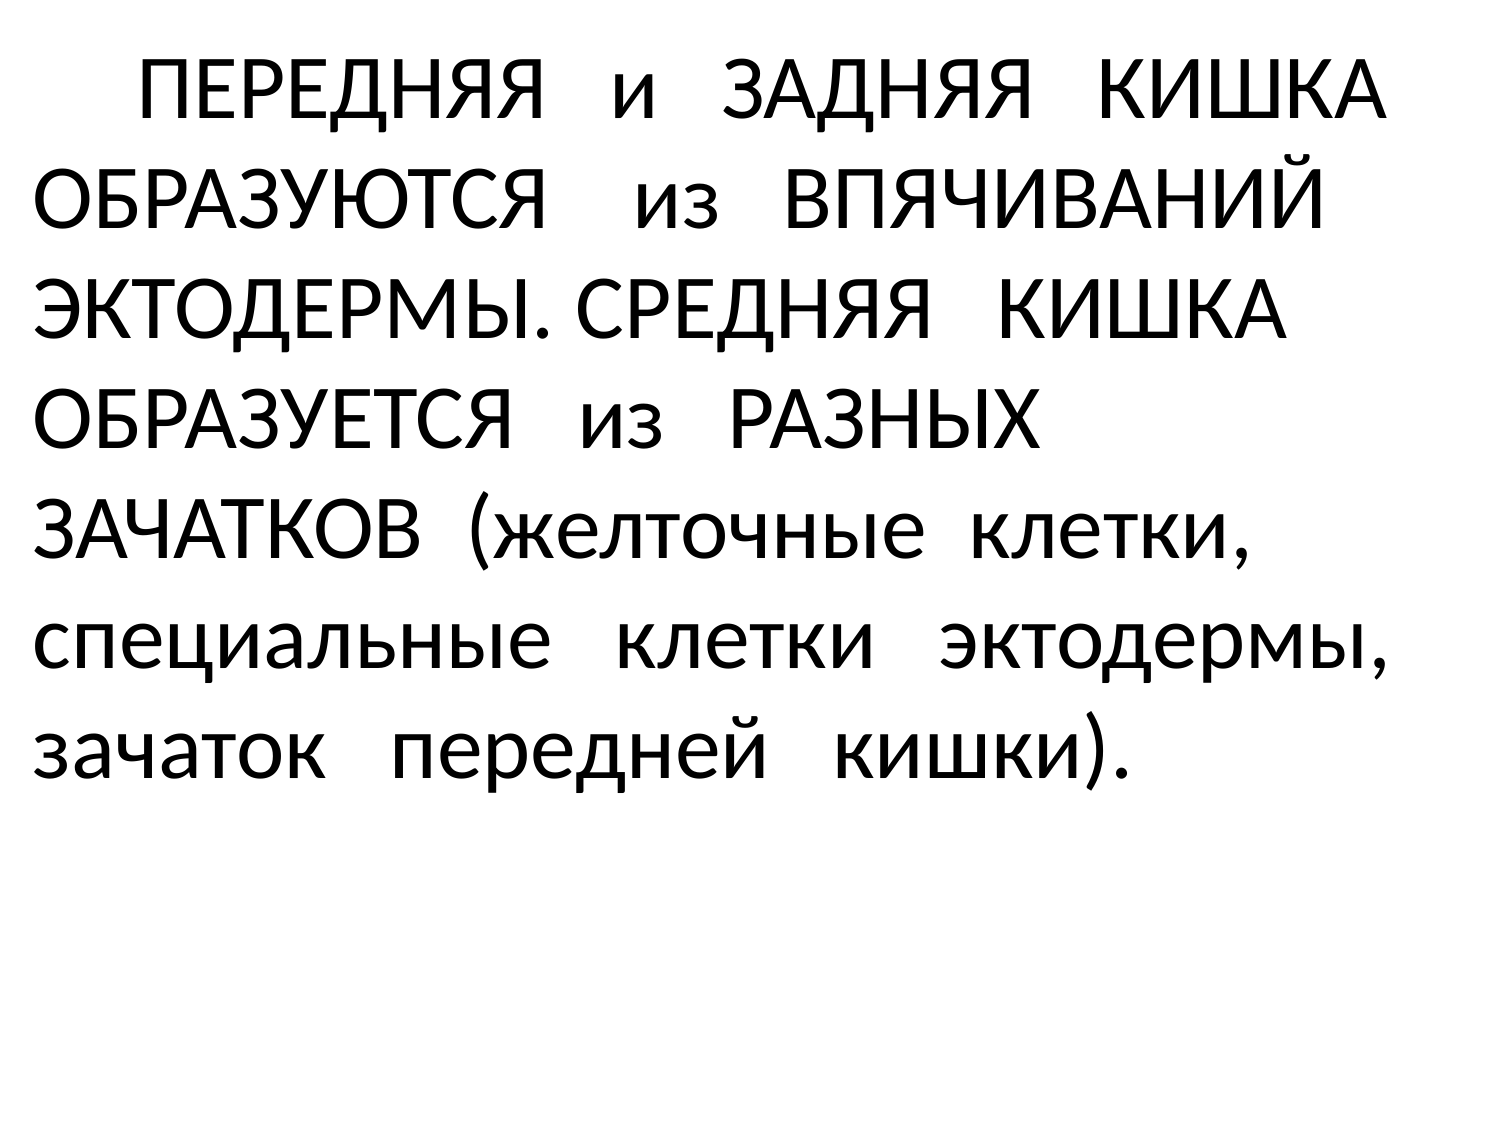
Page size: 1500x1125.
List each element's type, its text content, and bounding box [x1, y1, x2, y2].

title ПЕРЕДНЯЯ и ЗАДНЯЯ КИШКА ОБРА­ЗУЮТСЯ из ВПЯЧИВАНИЙ ЭКТОДЕРМЫ. СРЕДНЯЯ КИШКА ОБРАЗУЕТСЯ из РАЗНЫХ ЗАЧАТКОВ (желточные клетки, специальные клетки эктодермы, зачаток передней кишки). [17, 19, 1483, 1102]
